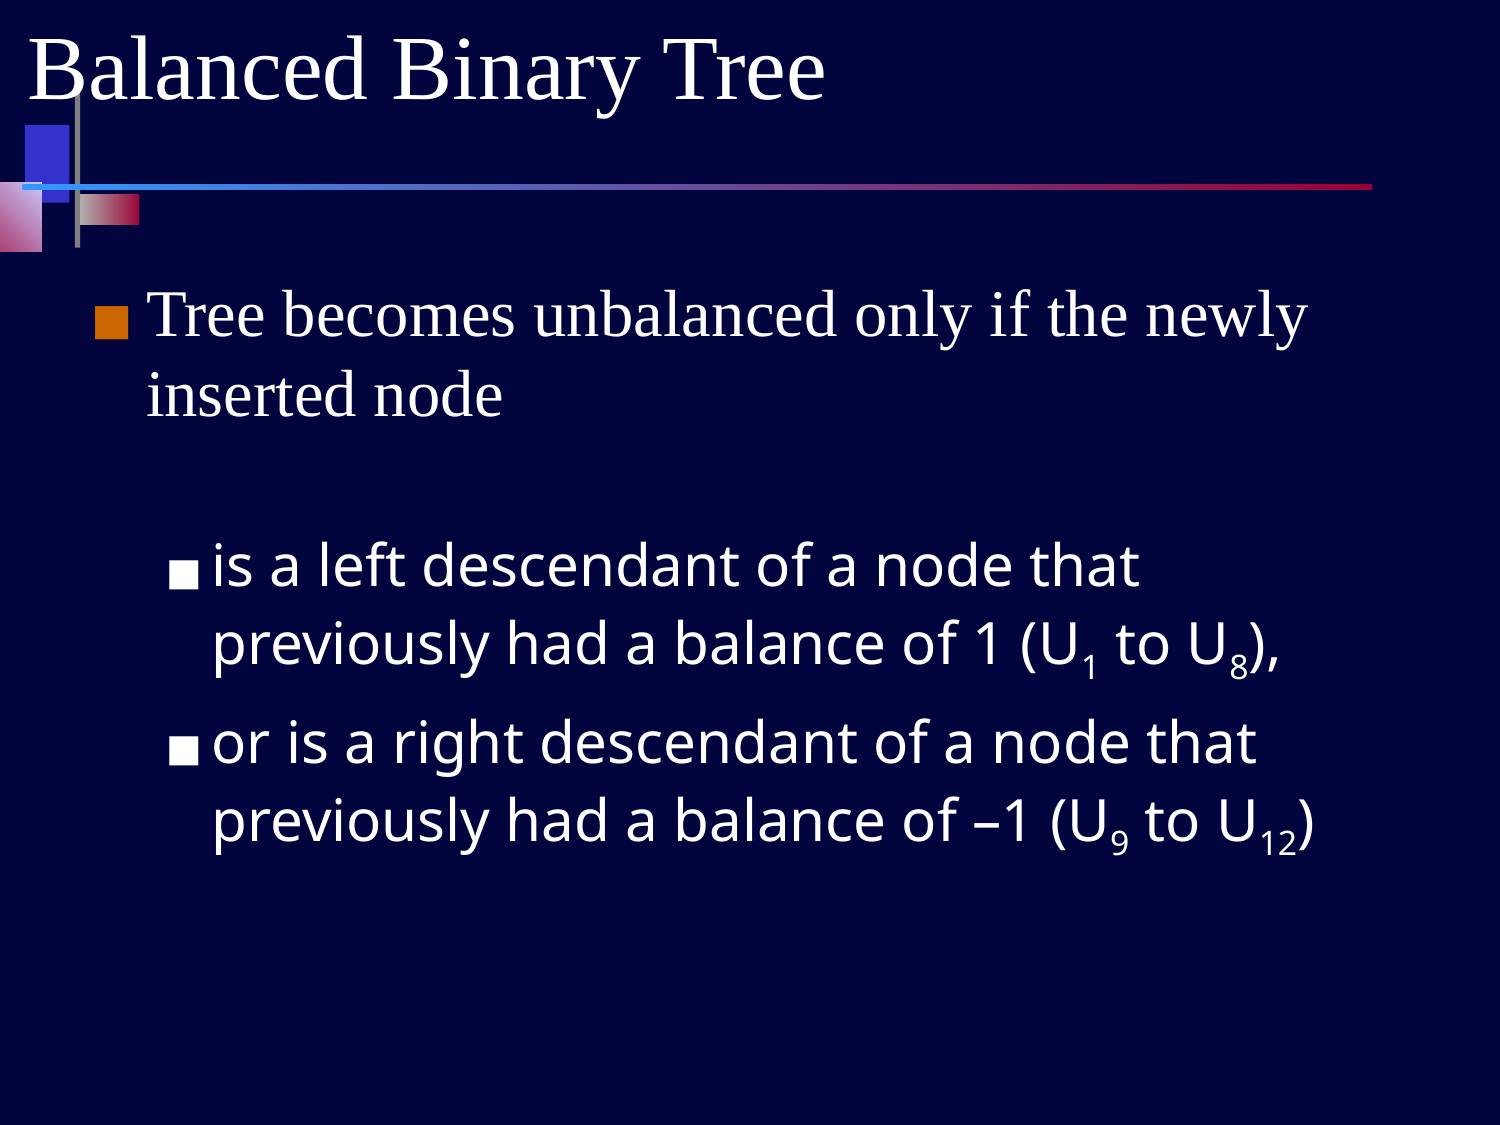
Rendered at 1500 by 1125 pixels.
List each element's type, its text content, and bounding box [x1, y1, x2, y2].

title Balanced Binary Tree [12, 0, 1362, 138]
list Tree becomes unbalanced only if the newly inserted node is a left descendant of a node that previously had a balance of 1 (U1 to U8), or is a right descendant of a node that previously had a balance of –1 (U9 to U12) [74, 262, 1425, 1038]
